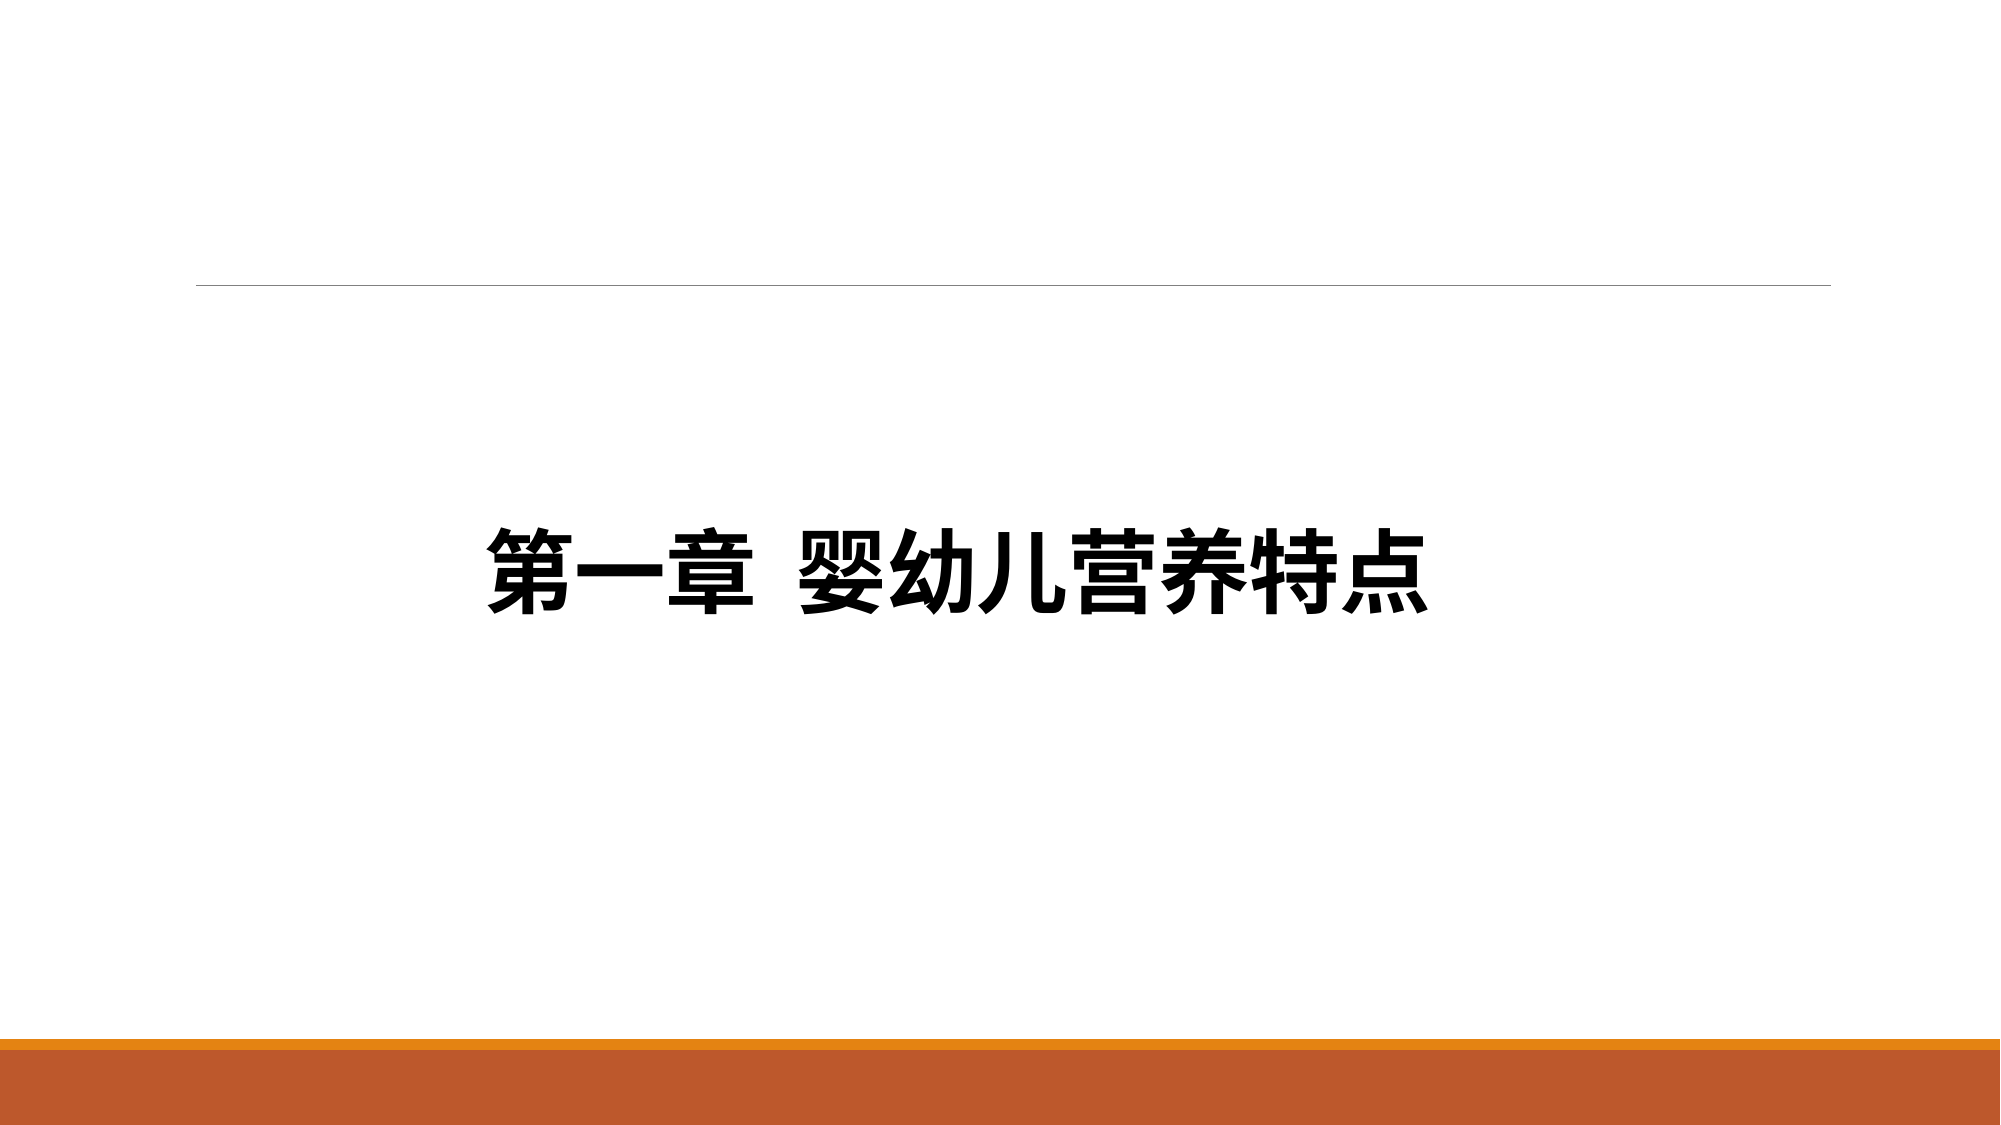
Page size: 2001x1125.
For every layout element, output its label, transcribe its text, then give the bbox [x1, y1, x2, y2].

title 第一章 婴幼儿营养特点 [347, 416, 1758, 633]
